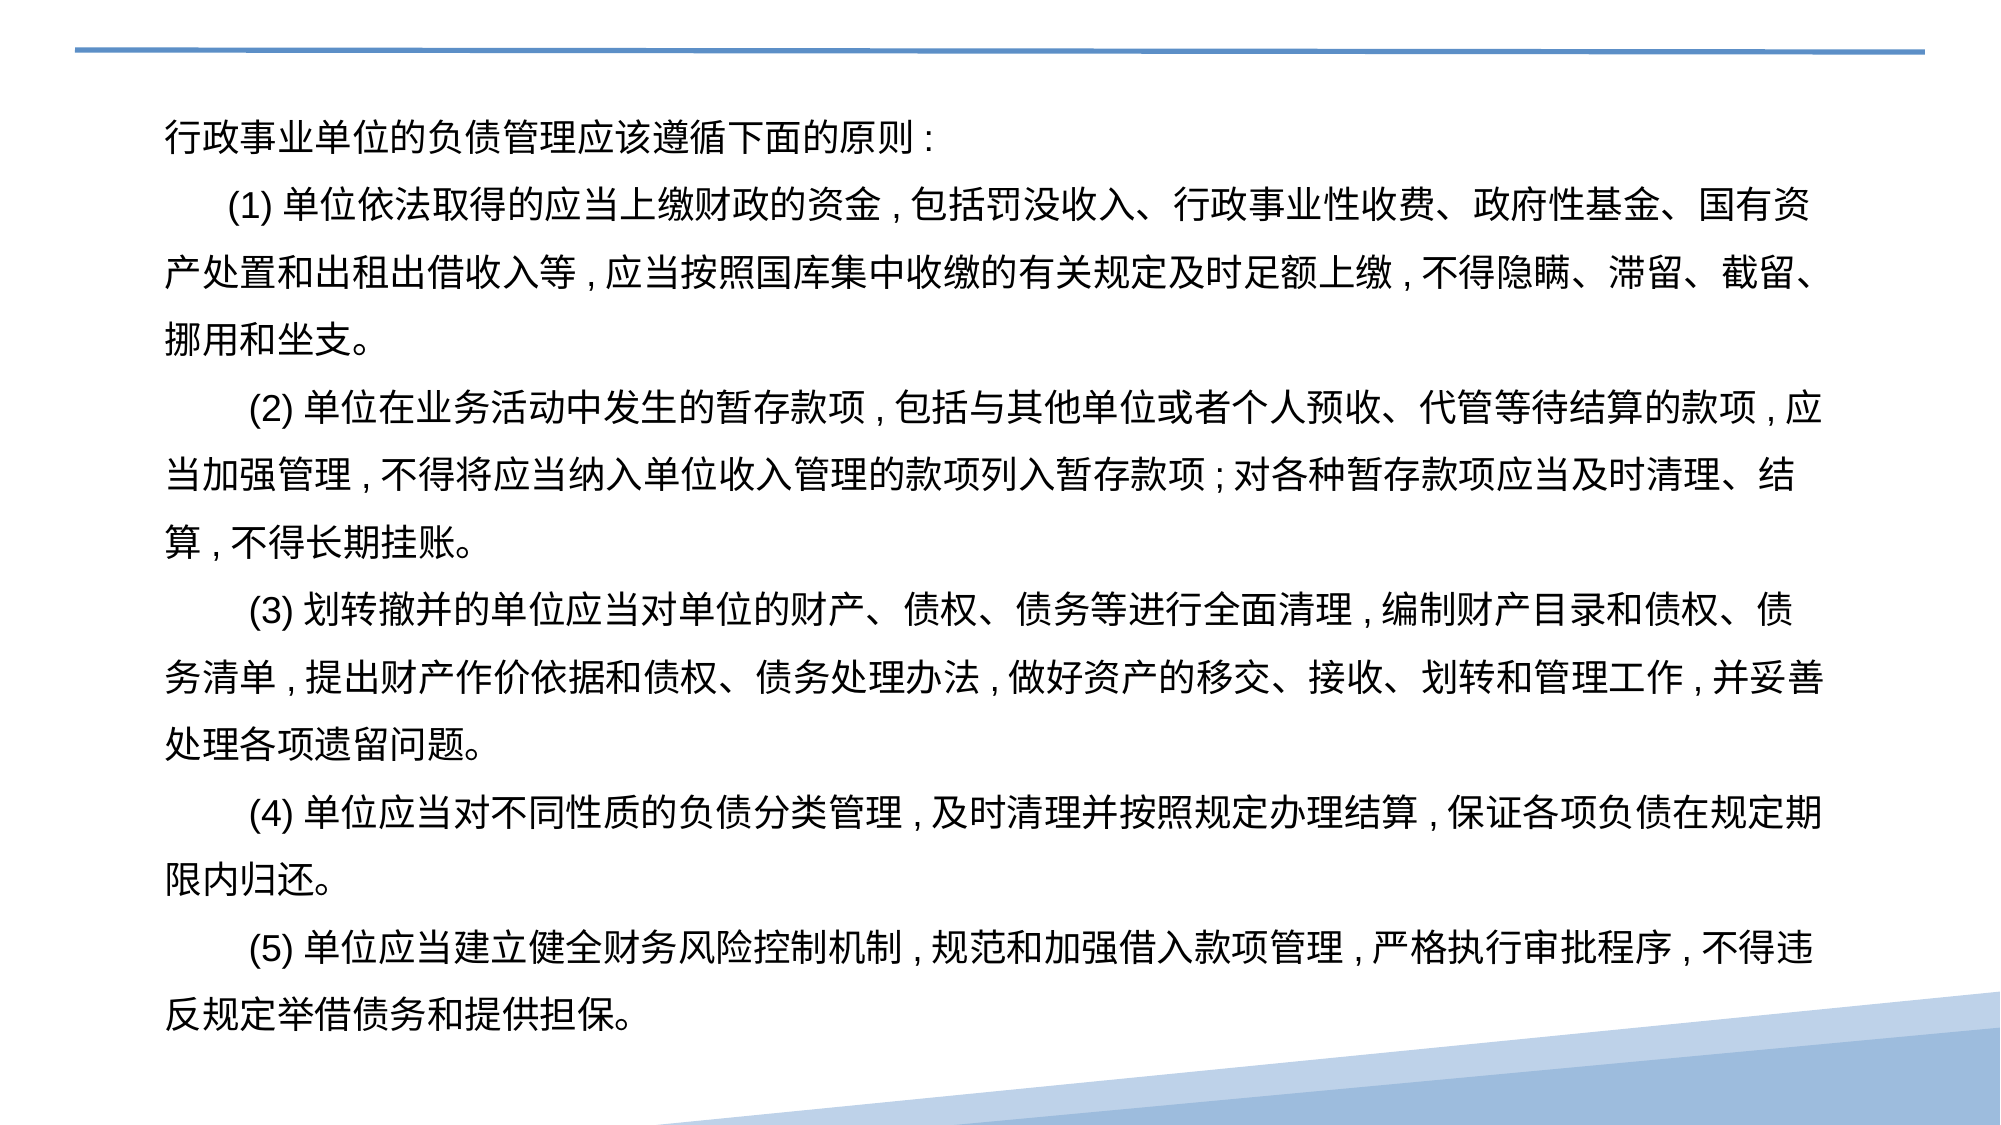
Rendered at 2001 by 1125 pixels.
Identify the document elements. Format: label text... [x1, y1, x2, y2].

text_box 行政事业单位的负债管理应该遵循下面的原则: (1)单位依法取得的应当上缴财政的资金,包括罚没收入、行政事业性收费、政府性基金、国有资产处置和出租出借收入等,应当按照国库集中收缴的有关规定及时足额上缴,不得隐瞒、滞留、截留、挪用和坐支。 (2)单位在业务活动中发生的暂存款项,包括与其他单位或者个人预收、代管等待结算的款项,应当加强管理,不得将应当纳入单位收入管理的款项列入暂存款项;对各种暂存款项应当及时清理、结算,不得长期挂账。 (3)划转撤并的单位应当对单位的财产、债权、债务等进行全面清理,编制财产目录和债权、债务清单,提出财产作价依据和债权、债务处理办法,做好资产的移交、接收、划转和管理工作,并妥善处理各项遗留问题。 (4)单位应当对不同性质的负债分类管理,及时清理并按照规定办理结算,保证各项负债在规定期限内归还。 (5)单位应当建立健全财务风险控制机制,规范和加强借入款项管理,严格执行审批程序,不得违反规定举借债务和提供担保。 [149, 84, 1846, 1014]
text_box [656, 991, 2000, 1125]
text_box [74, 49, 1925, 53]
